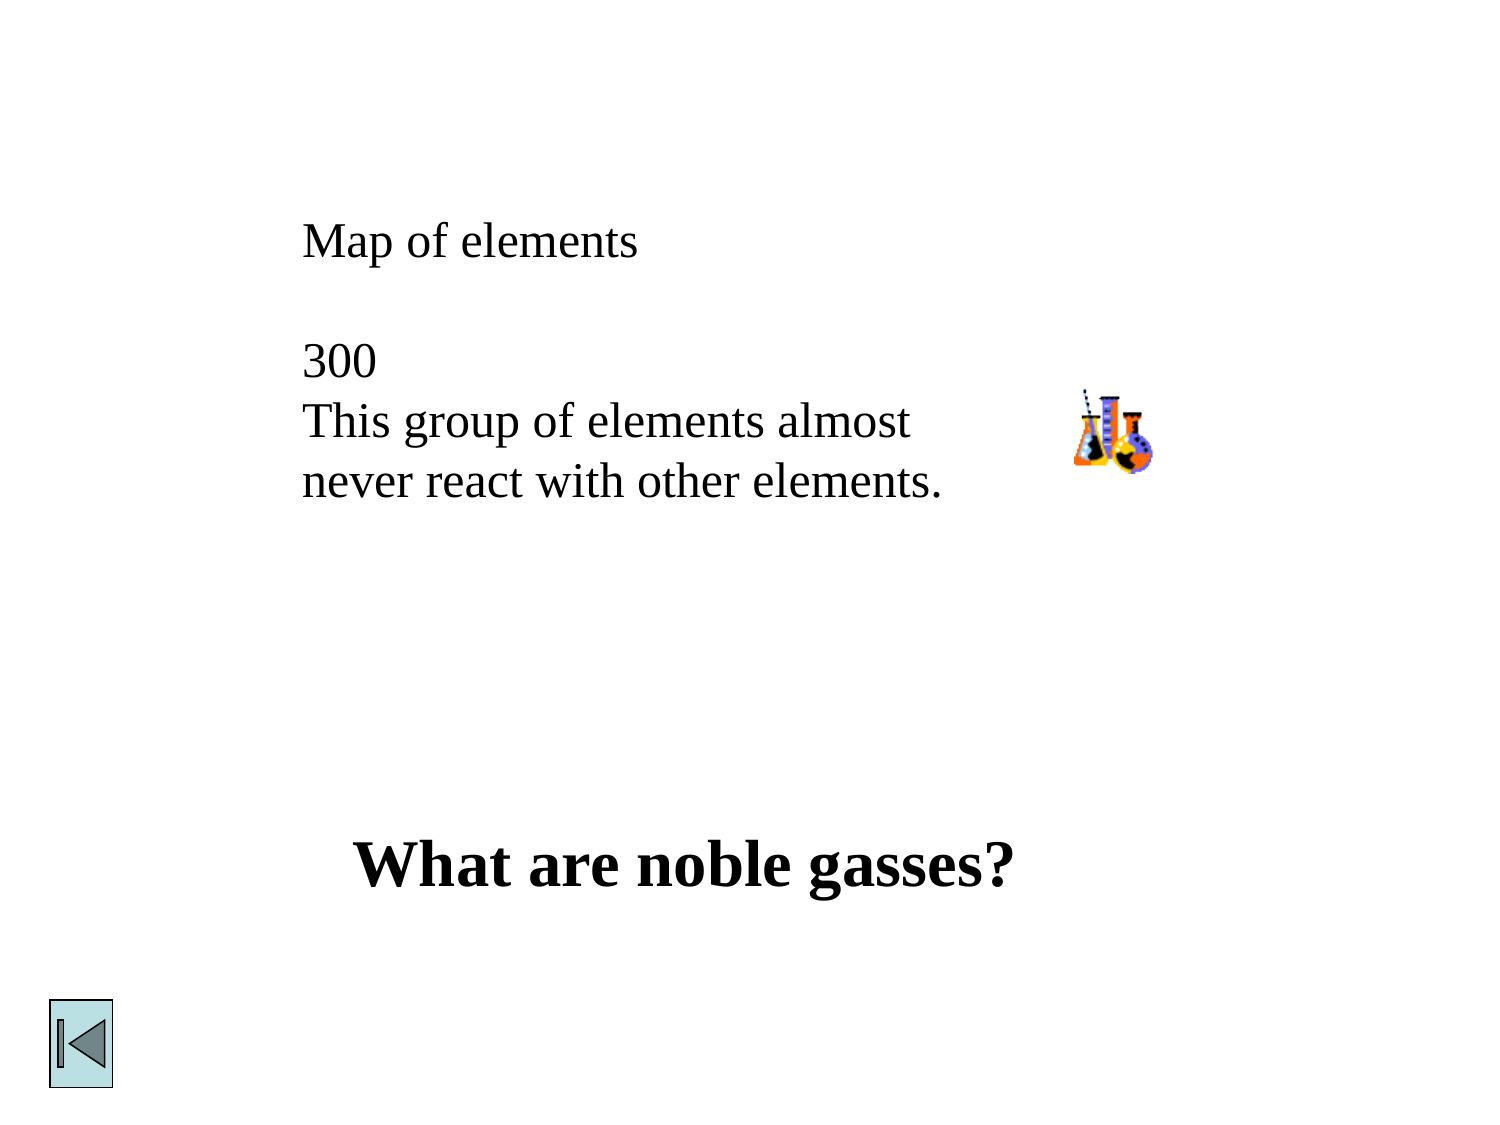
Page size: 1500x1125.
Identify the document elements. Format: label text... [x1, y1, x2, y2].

text_box What are noble gasses? [337, 812, 1033, 908]
text_box Map of elements 300 This group of elements almost never react with other elements. [287, 199, 975, 575]
picture [1074, 387, 1158, 474]
